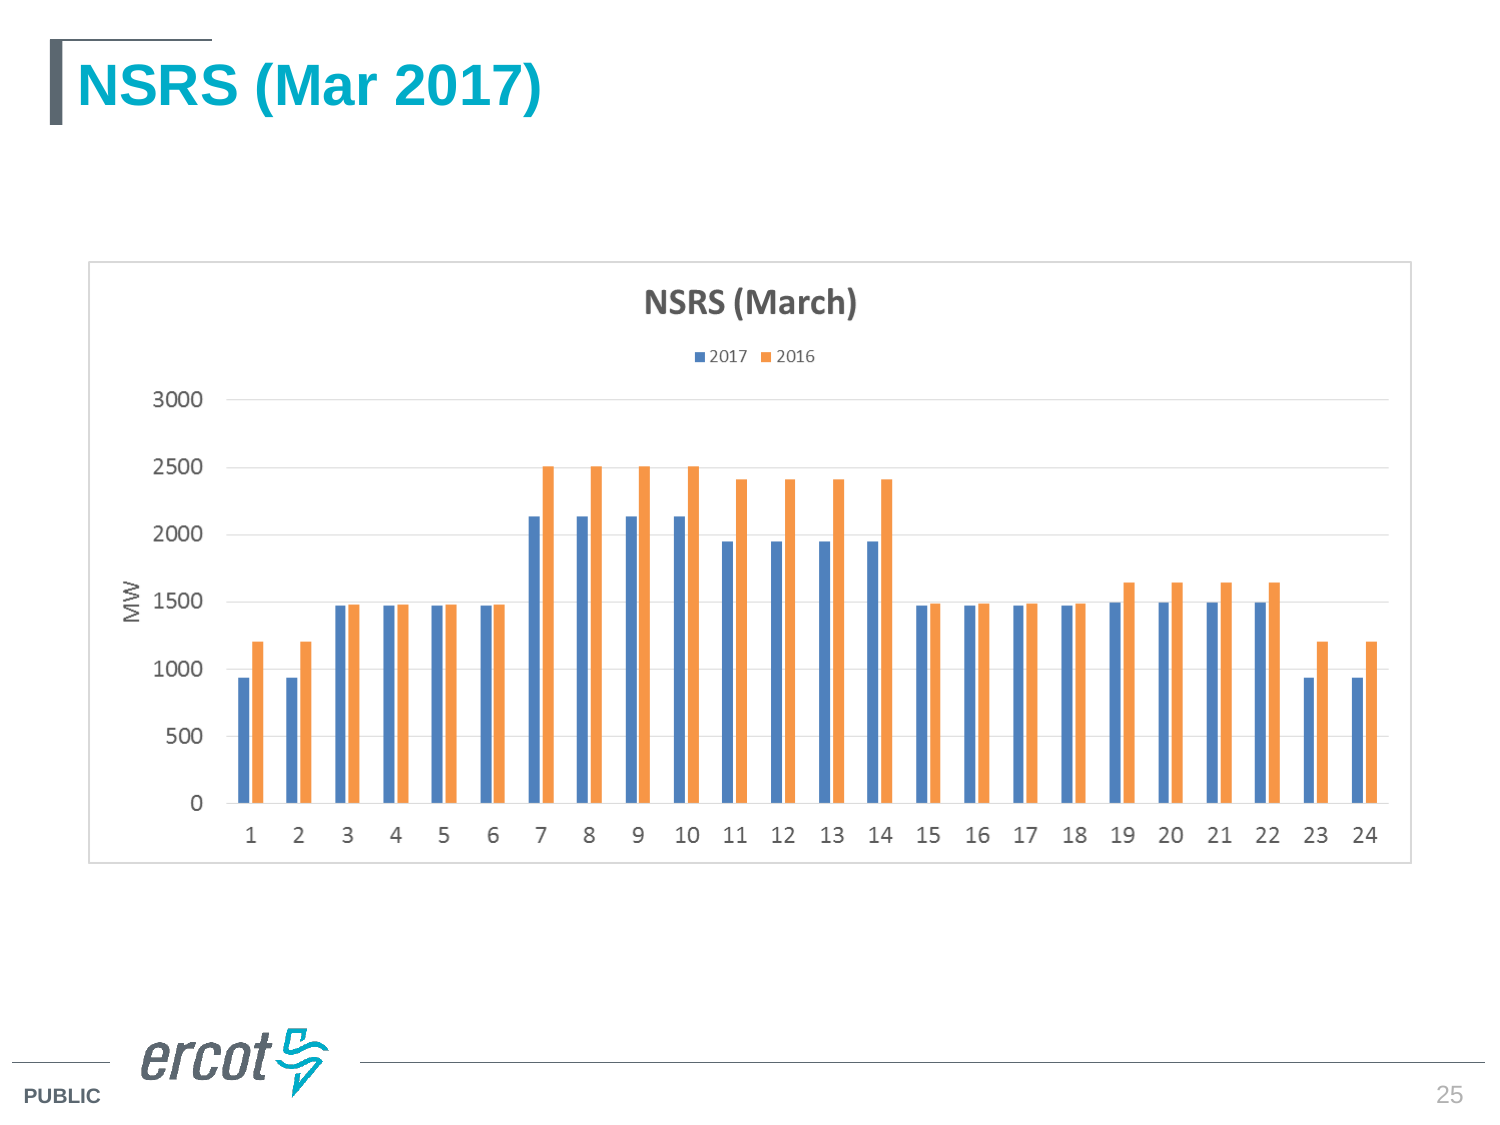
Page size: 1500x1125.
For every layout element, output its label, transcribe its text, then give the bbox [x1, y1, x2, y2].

picture [88, 261, 1412, 864]
picture [137, 1024, 332, 1100]
title NSRS (Mar 2017) [62, 39, 1450, 228]
slide_number 25 [1412, 1076, 1488, 1112]
